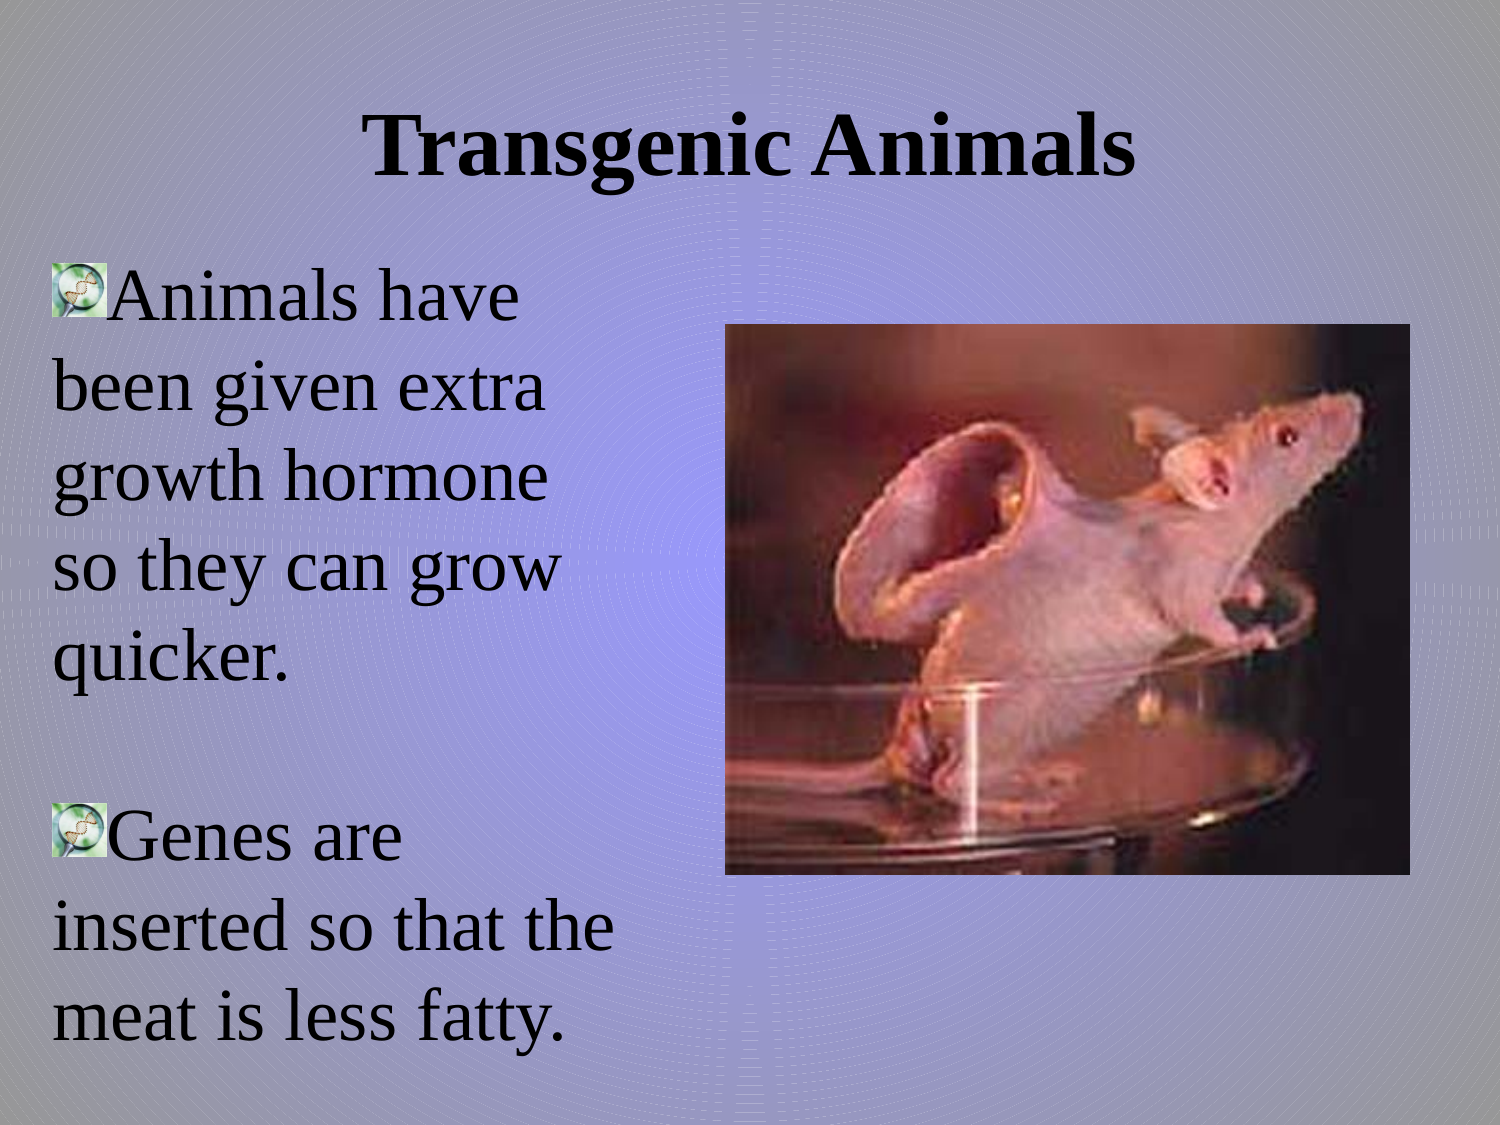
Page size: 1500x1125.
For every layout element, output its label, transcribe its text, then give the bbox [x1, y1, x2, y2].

title Transgenic Animals [75, 45, 1425, 233]
picture [725, 324, 1410, 876]
picture [52, 263, 107, 317]
picture [52, 803, 107, 857]
text_box Animals have been given extra growth hormone so they can grow quicker. Genes are inserted so that the meat is less fatty. [37, 237, 638, 1125]
